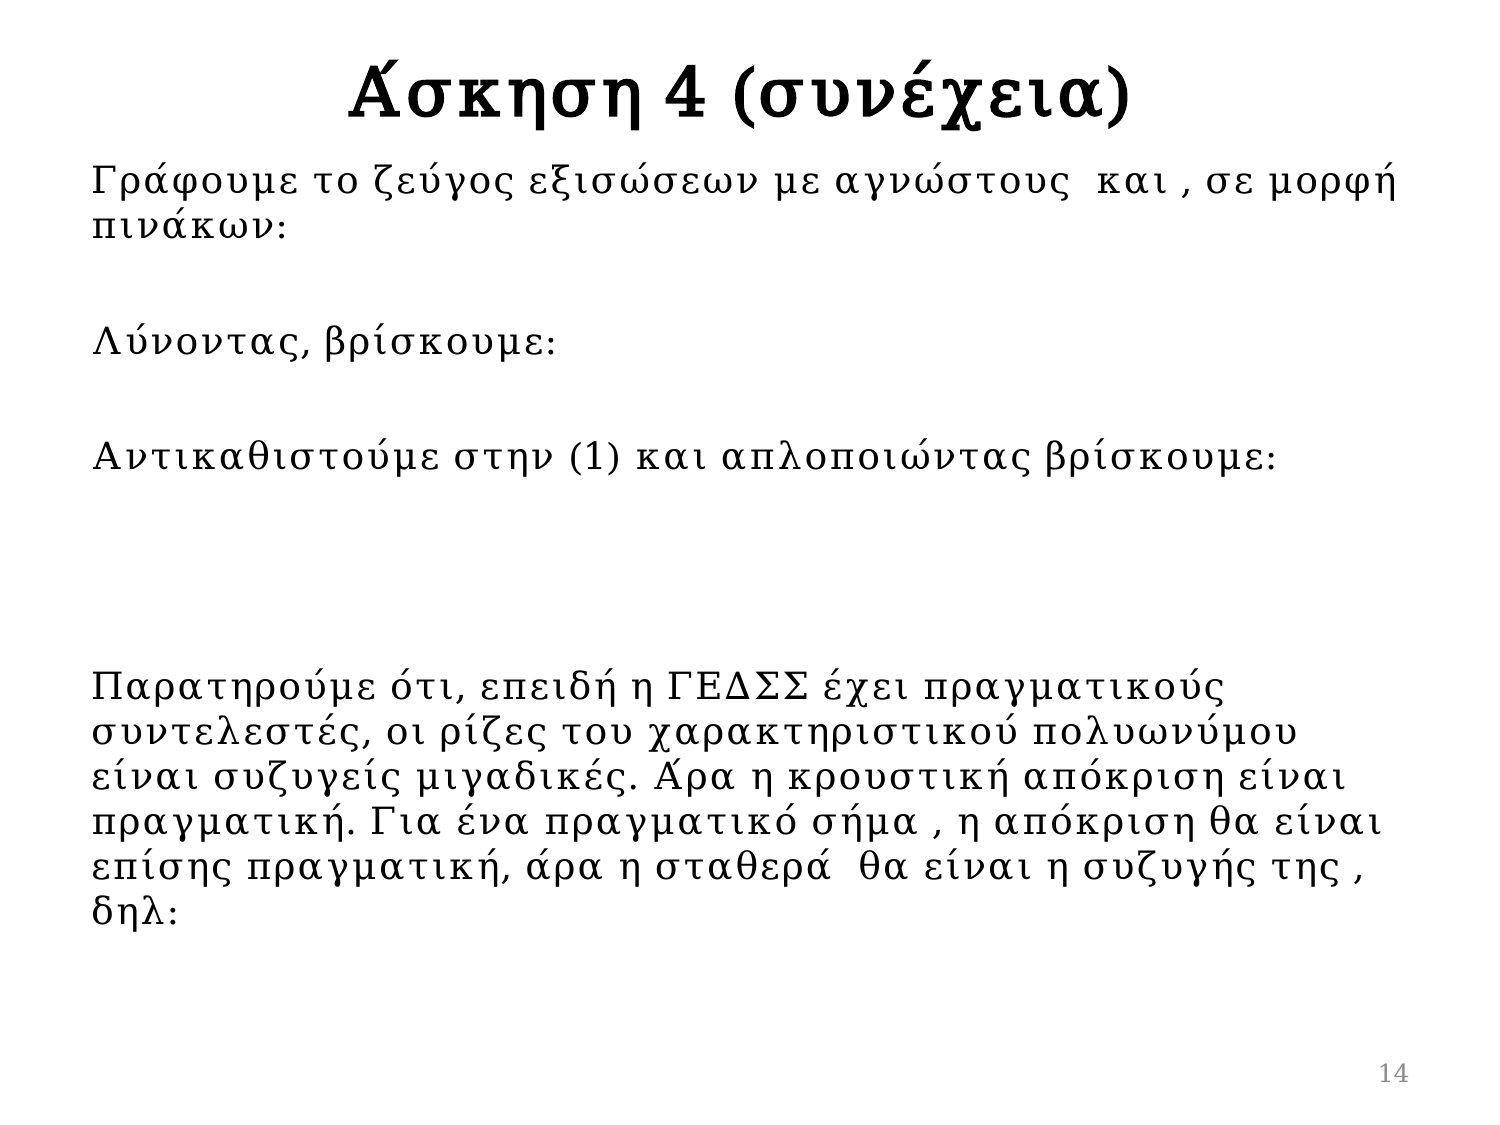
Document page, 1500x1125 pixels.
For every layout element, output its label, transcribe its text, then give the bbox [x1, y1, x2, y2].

slide_number 14 [1222, 1042, 1425, 1103]
title Άσκηση 4 (συνέχεια) [75, 19, 1425, 159]
